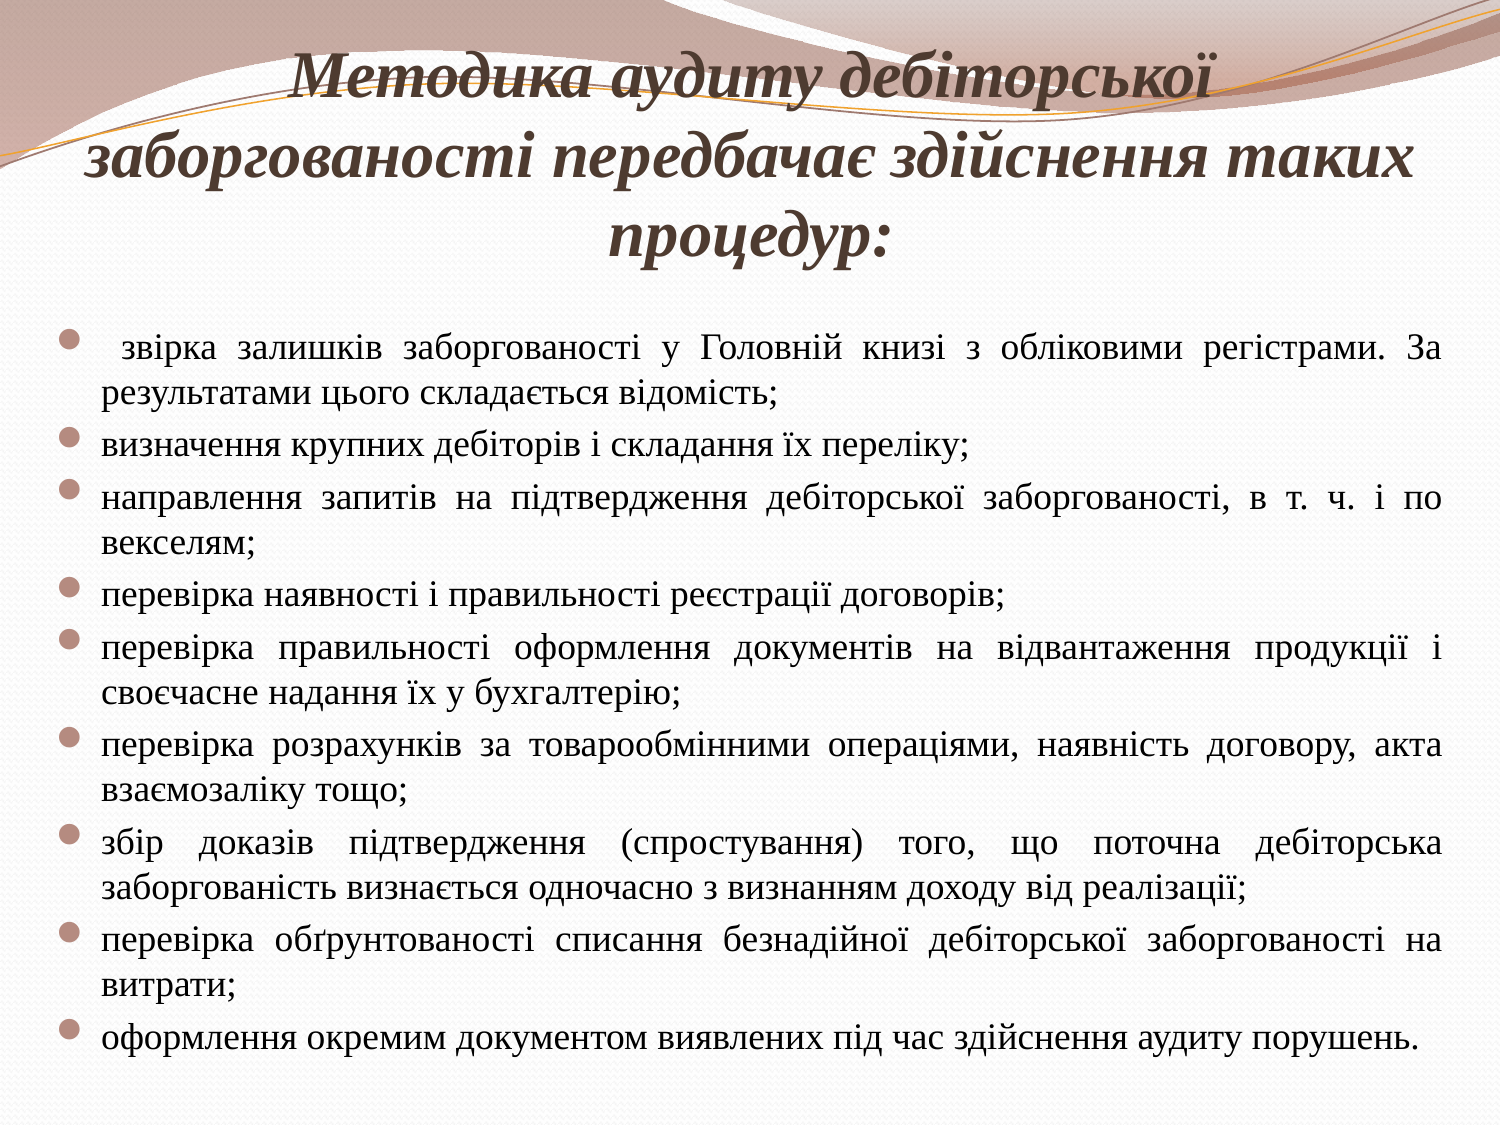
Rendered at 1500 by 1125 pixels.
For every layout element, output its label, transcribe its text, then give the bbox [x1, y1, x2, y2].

title Методика аудиту дебіторської заборгованості передбачає здійснення таких процедур: [76, 101, 1427, 314]
list звірка залишків заборгованості у Головній книзі з обліковими регістрами. За результатами цього складається відомість; визначення крупних дебіторів і складання їх переліку; направлення запитів на підтвердження дебіторської заборгованості, в т. ч. і по векселям; перевірка наявності і правильності реєстрації договорів; перевірка правильності оформлення документів на відвантаження продукції і своєчасне надання їх у бухгалтерію; перевірка розрахунків за товарообмінними операціями, наявність договору, акта взаємозаліку тощо; збір доказів підтвердження (спростування) того, що поточна дебіторська заборгованість визнається одночасно з визнанням доходу від реалізації; перевірка обґрунтованості списання безнадійної дебіторської заборгованості на витрати; оформлення окремим документом виявлених під час здійснення аудиту порушень. [41, 314, 1459, 1125]
